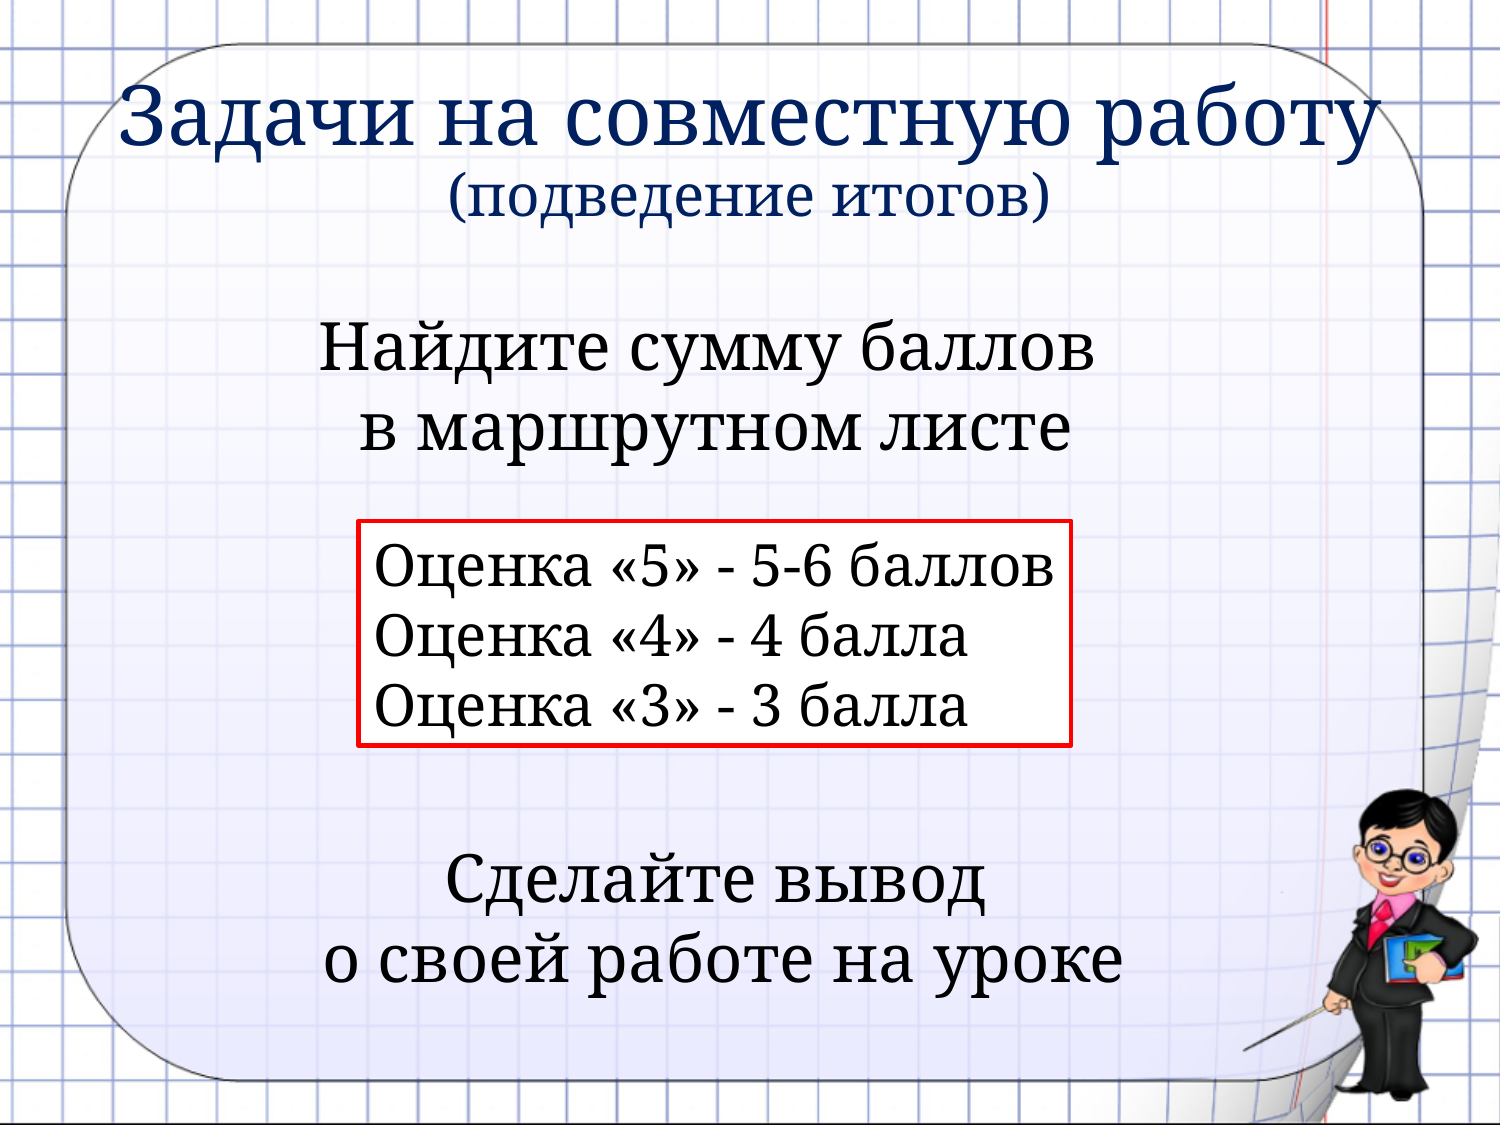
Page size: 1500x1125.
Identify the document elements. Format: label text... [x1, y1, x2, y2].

text_box Оценка «5» - 5-6 баллов Оценка «4» - 4 балла Оценка «3» - 3 балла [356, 519, 1073, 748]
text_box Найдите сумму баллов в маршрутном листе [303, 296, 1130, 472]
text_box Сделайте вывод о своей работе на уроке [307, 828, 1142, 1003]
title Задачи на совместную работу (подведение итогов) [75, 44, 1425, 256]
picture [0, 0, 1500, 1125]
